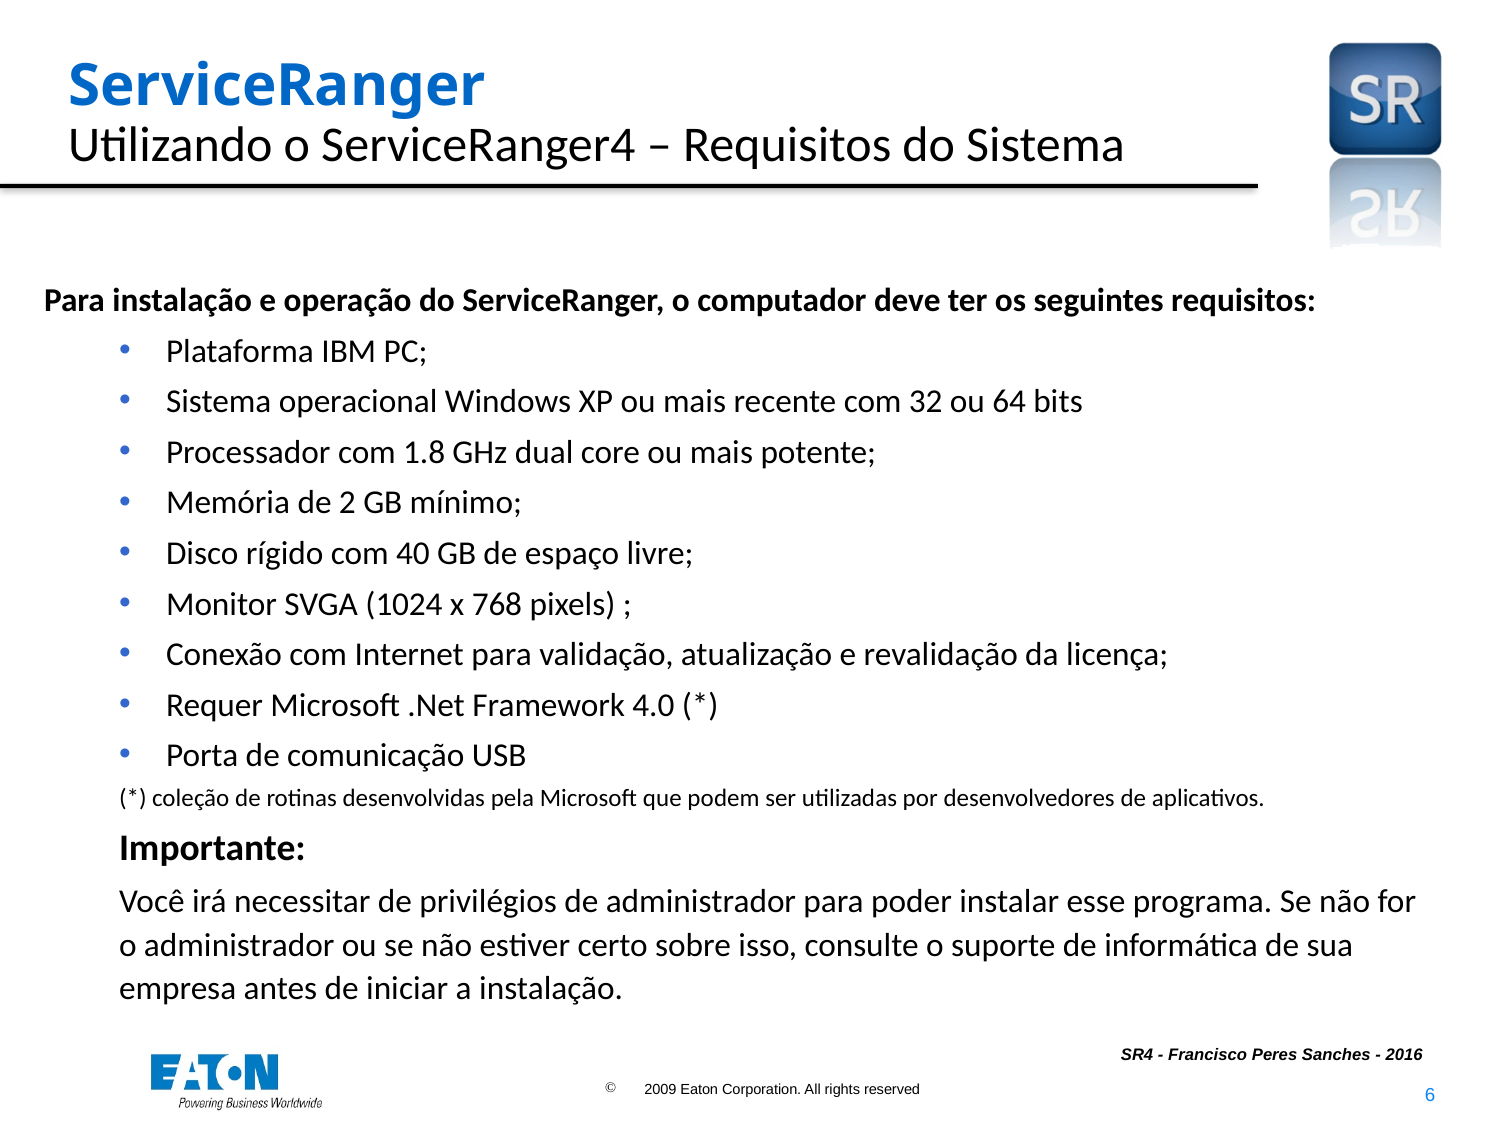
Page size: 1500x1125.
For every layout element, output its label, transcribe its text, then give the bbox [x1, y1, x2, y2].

title ServiceRanger Utilizando o ServiceRanger4 – Requisitos do Sistema [53, 0, 1354, 180]
text_box Para instalação e operação do ServiceRanger, o computador deve ter os seguintes requisitos: Plataforma IBM PC; Sistema operacional Windows XP ou mais recente com 32 ou 64 bits Processador com 1.8 GHz dual core ou mais potente; Memória de 2 GB mínimo; Disco rígido com 40 GB de espaço livre; Monitor SVGA (1024 x 768 pixels) ; Conexão com Internet para validação, atualização e revalidação da licença; Requer Microsoft .Net Framework 4.0 (*) Porta de comunicação USB (*) coleção de rotinas desenvolvidas pela Microsoft que podem ser utilizadas por desenvolvedores de aplicativos. Importante: Você irá necessitar de privilégios de administrador para poder instalar esse programa. Se não for o administrador ou se não estiver certo sobre isso, consulte o suporte de informática de sua empresa antes de iniciar a instalação. [29, 267, 1447, 1014]
picture [142, 1044, 330, 1118]
